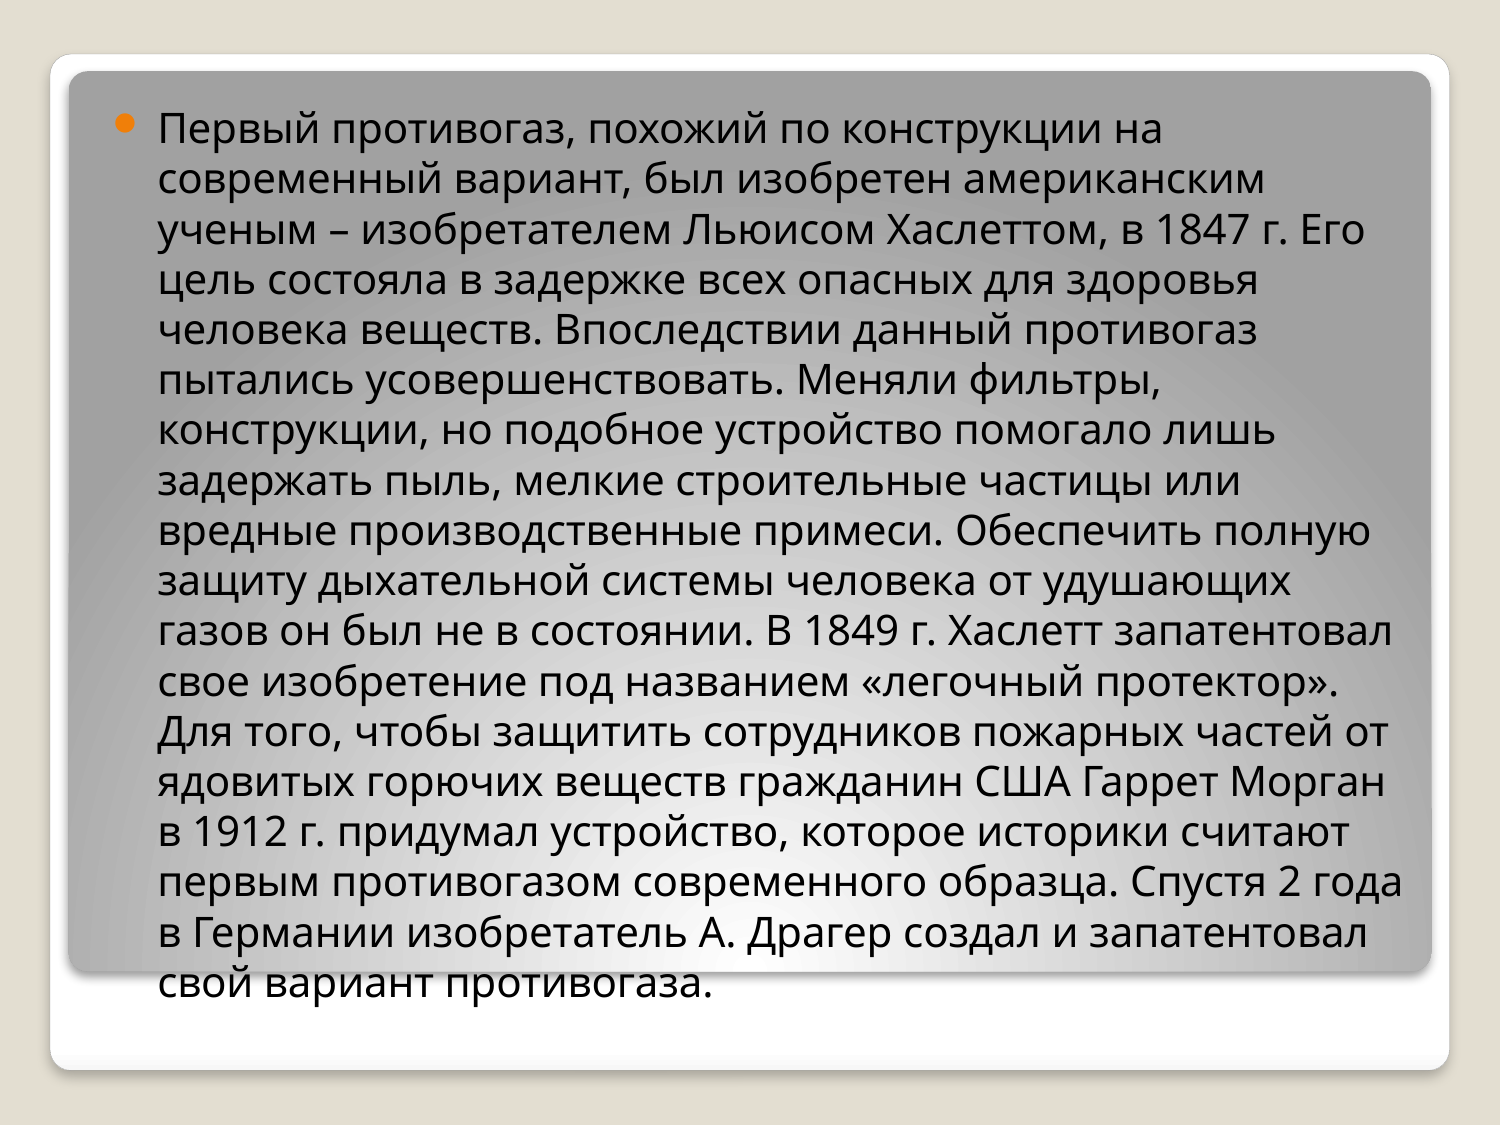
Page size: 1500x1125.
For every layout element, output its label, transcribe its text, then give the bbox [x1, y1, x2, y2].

list Первый противогаз, похожий по конструкции на современный вариант, был изобретен американским ученым – изобретателем Льюисом Хаслеттом, в 1847 г. Его цель состояла в задержке всех опасных для здоровья человека веществ. Впоследствии данный противогаз пытались усовершенствовать. Меняли фильтры, конструкции, но подобное устройство помогало лишь задержать пыль, мелкие строительные частицы или вредные производственные примеси. Обеспечить полную защиту дыхательной системы человека от удушающих газов он был не в состоянии. В 1849 г. Хаслетт запатентовал свое изобретение под названием «легочный протектор». Для того, чтобы защитить сотрудников пожарных частей от ядовитых горючих веществ гражданин США Гаррет Морган в 1912 г. придумал устройство, которое историки считают первым противогазом современного образца. Спустя 2 года в Германии изобретатель А. Драгер создал и запатентовал свой вариант противогаза. [82, 86, 1425, 1024]
